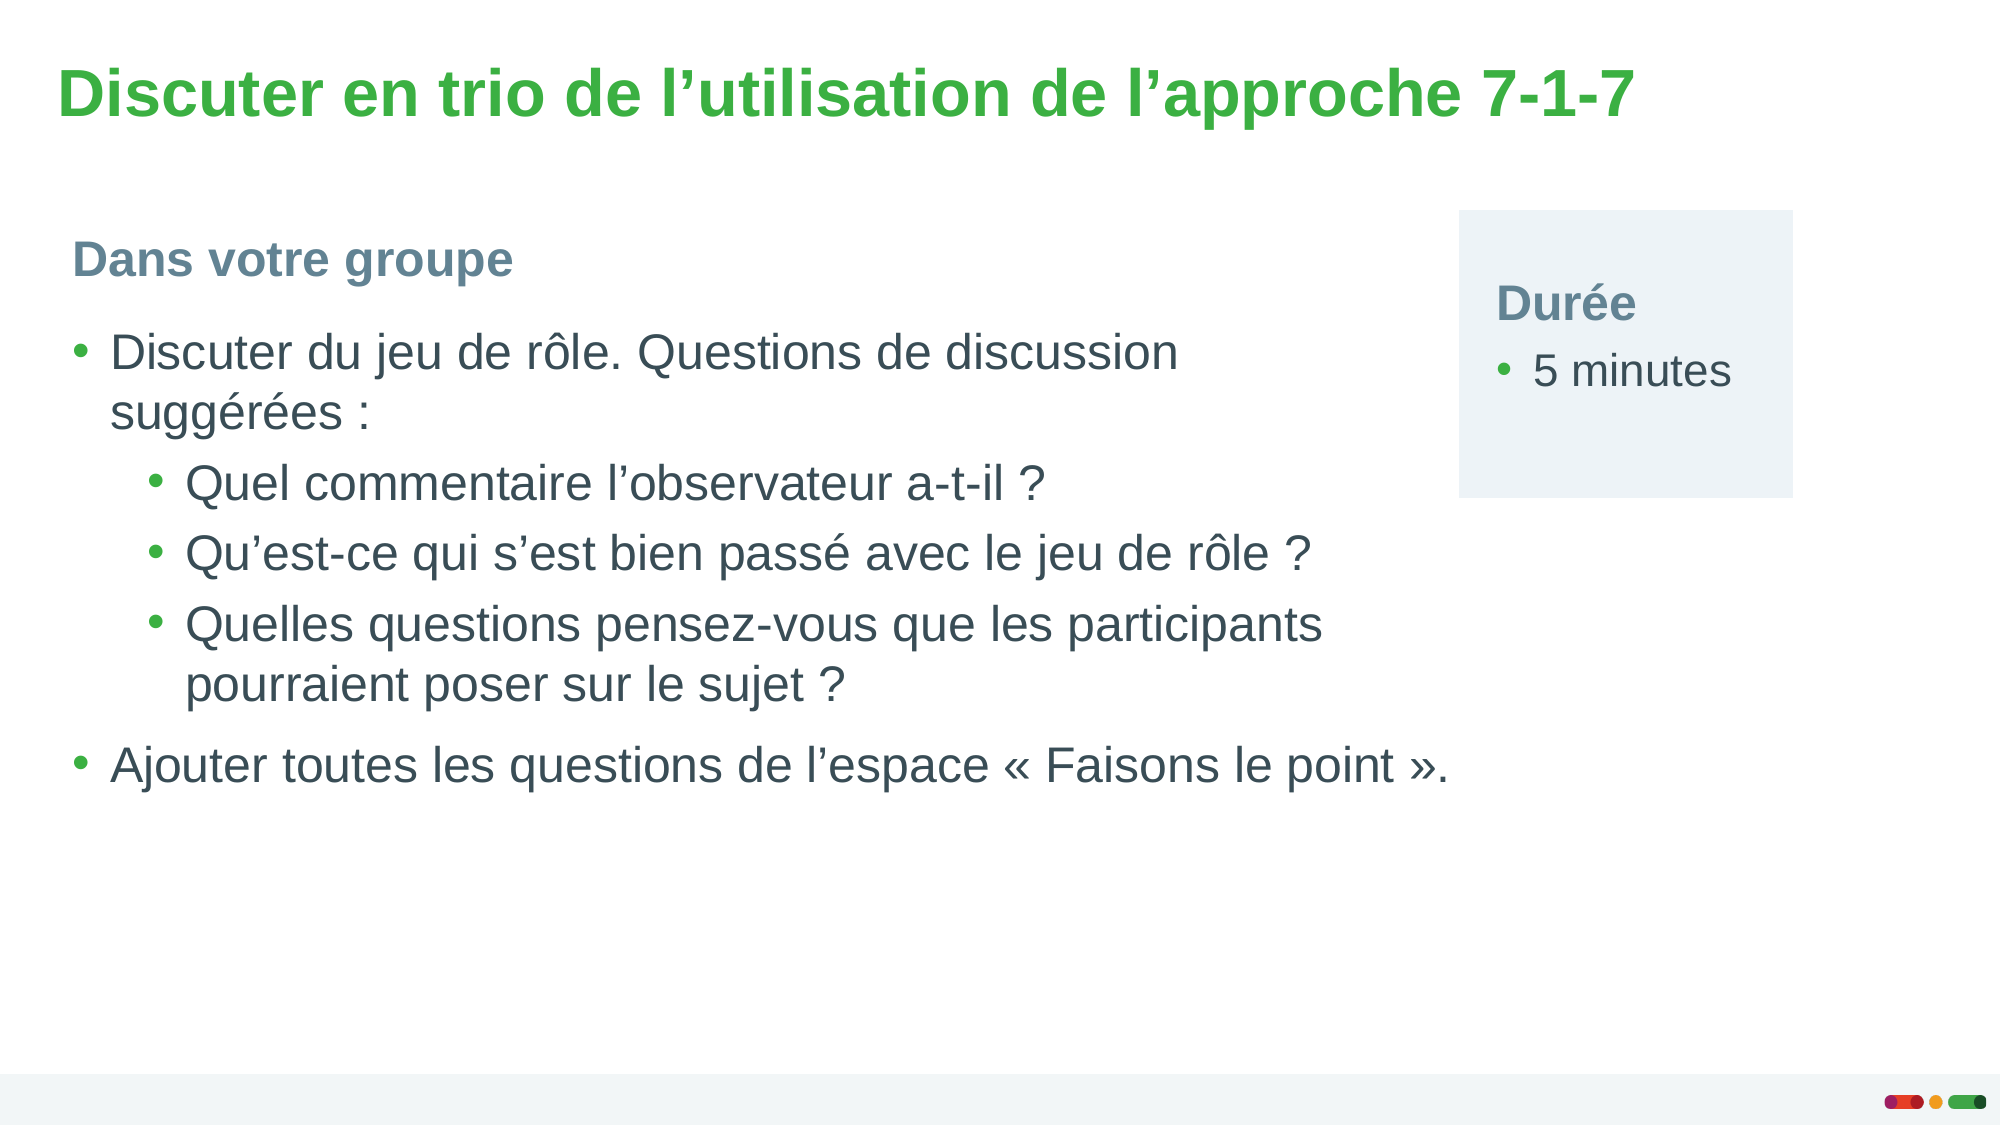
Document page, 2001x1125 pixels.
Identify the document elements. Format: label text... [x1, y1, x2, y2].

list 5 minutes [1481, 339, 1767, 459]
list Discuter du jeu de rôle. Questions de discussion suggérées : Quel commentaire l’observateur a-t-il ? Qu’est-ce qui s’est bien passé avec le jeu de rôle ? Quelles questions pensez-vous que les participants pourraient poser sur le sujet ? Ajouter toutes les questions de l’espace « Faisons le point ». [57, 312, 1481, 998]
list Dans votre groupe [57, 159, 904, 295]
text_box [1457, 208, 1796, 500]
list Durée [1481, 204, 1783, 340]
title Discuter en trio de l’utilisation de l’approche 7-1-7 [42, 42, 1768, 207]
